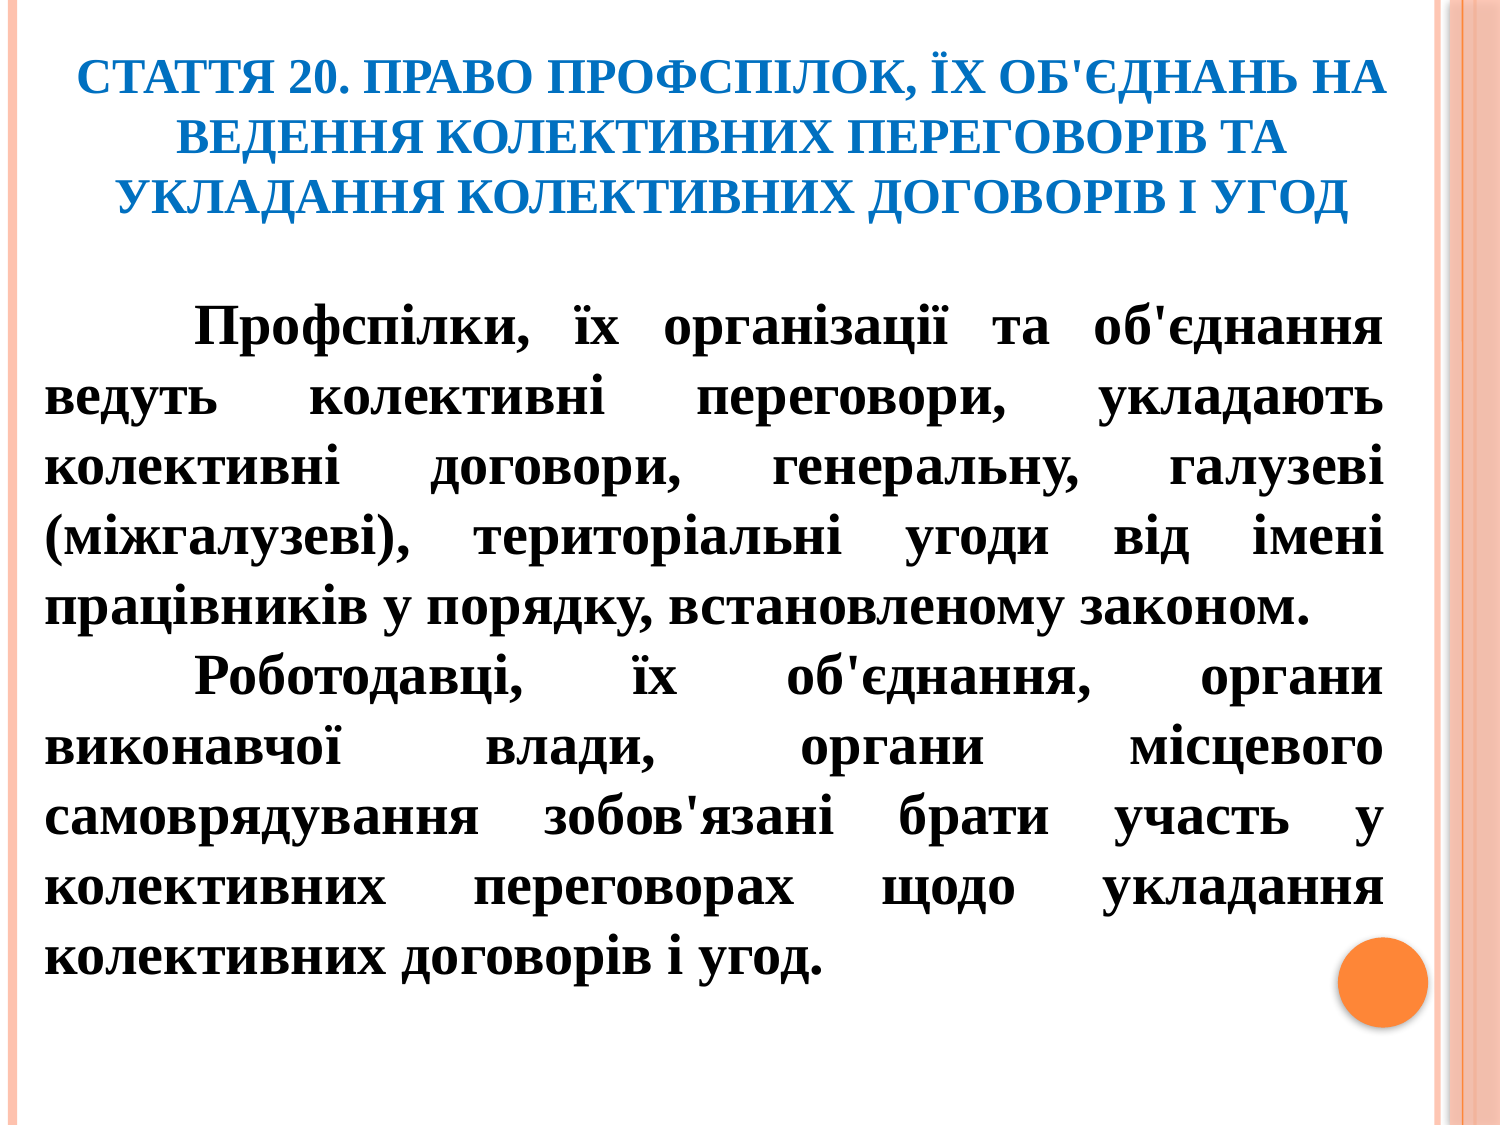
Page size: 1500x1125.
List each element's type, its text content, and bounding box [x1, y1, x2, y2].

title Стаття 20. Право профспілок, їх об'єднань на ведення колективних переговорів та укладання колективних договорів і угод [41, 78, 1424, 291]
text_box Профспілки, їх організації та об'єднання ведуть колективні переговори, укладають колективні договори, генеральну, галузеві (міжгалузеві), територіальні угоди від імені працівників у порядку, встановленому законом. Роботодавці, їх об'єднання, органи виконавчої влади, органи місцевого самоврядування зобов'язані брати участь у колективних переговорах щодо укладання колективних договорів і угод. [29, 278, 1400, 994]
